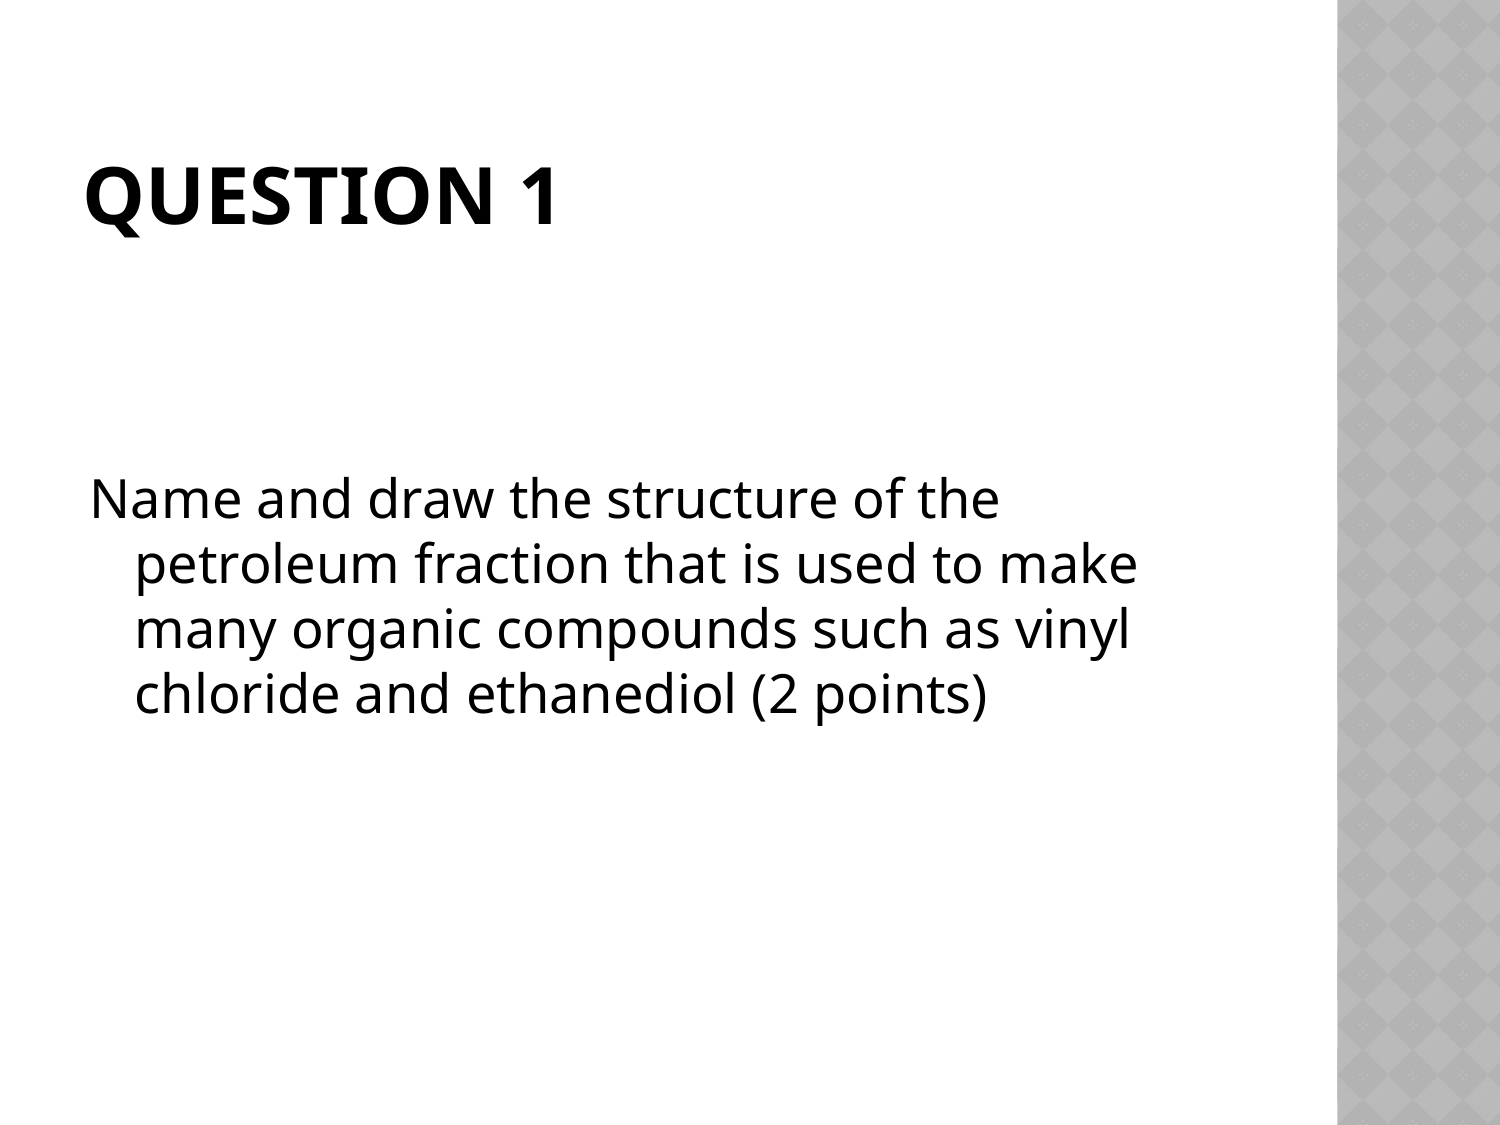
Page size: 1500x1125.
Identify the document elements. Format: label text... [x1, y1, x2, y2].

list Name and draw the structure of the petroleum fraction that is used to make many organic compounds such as vinyl chloride and ethanediol (2 points) [75, 457, 1263, 1059]
title Question 1 [75, 52, 1263, 240]
